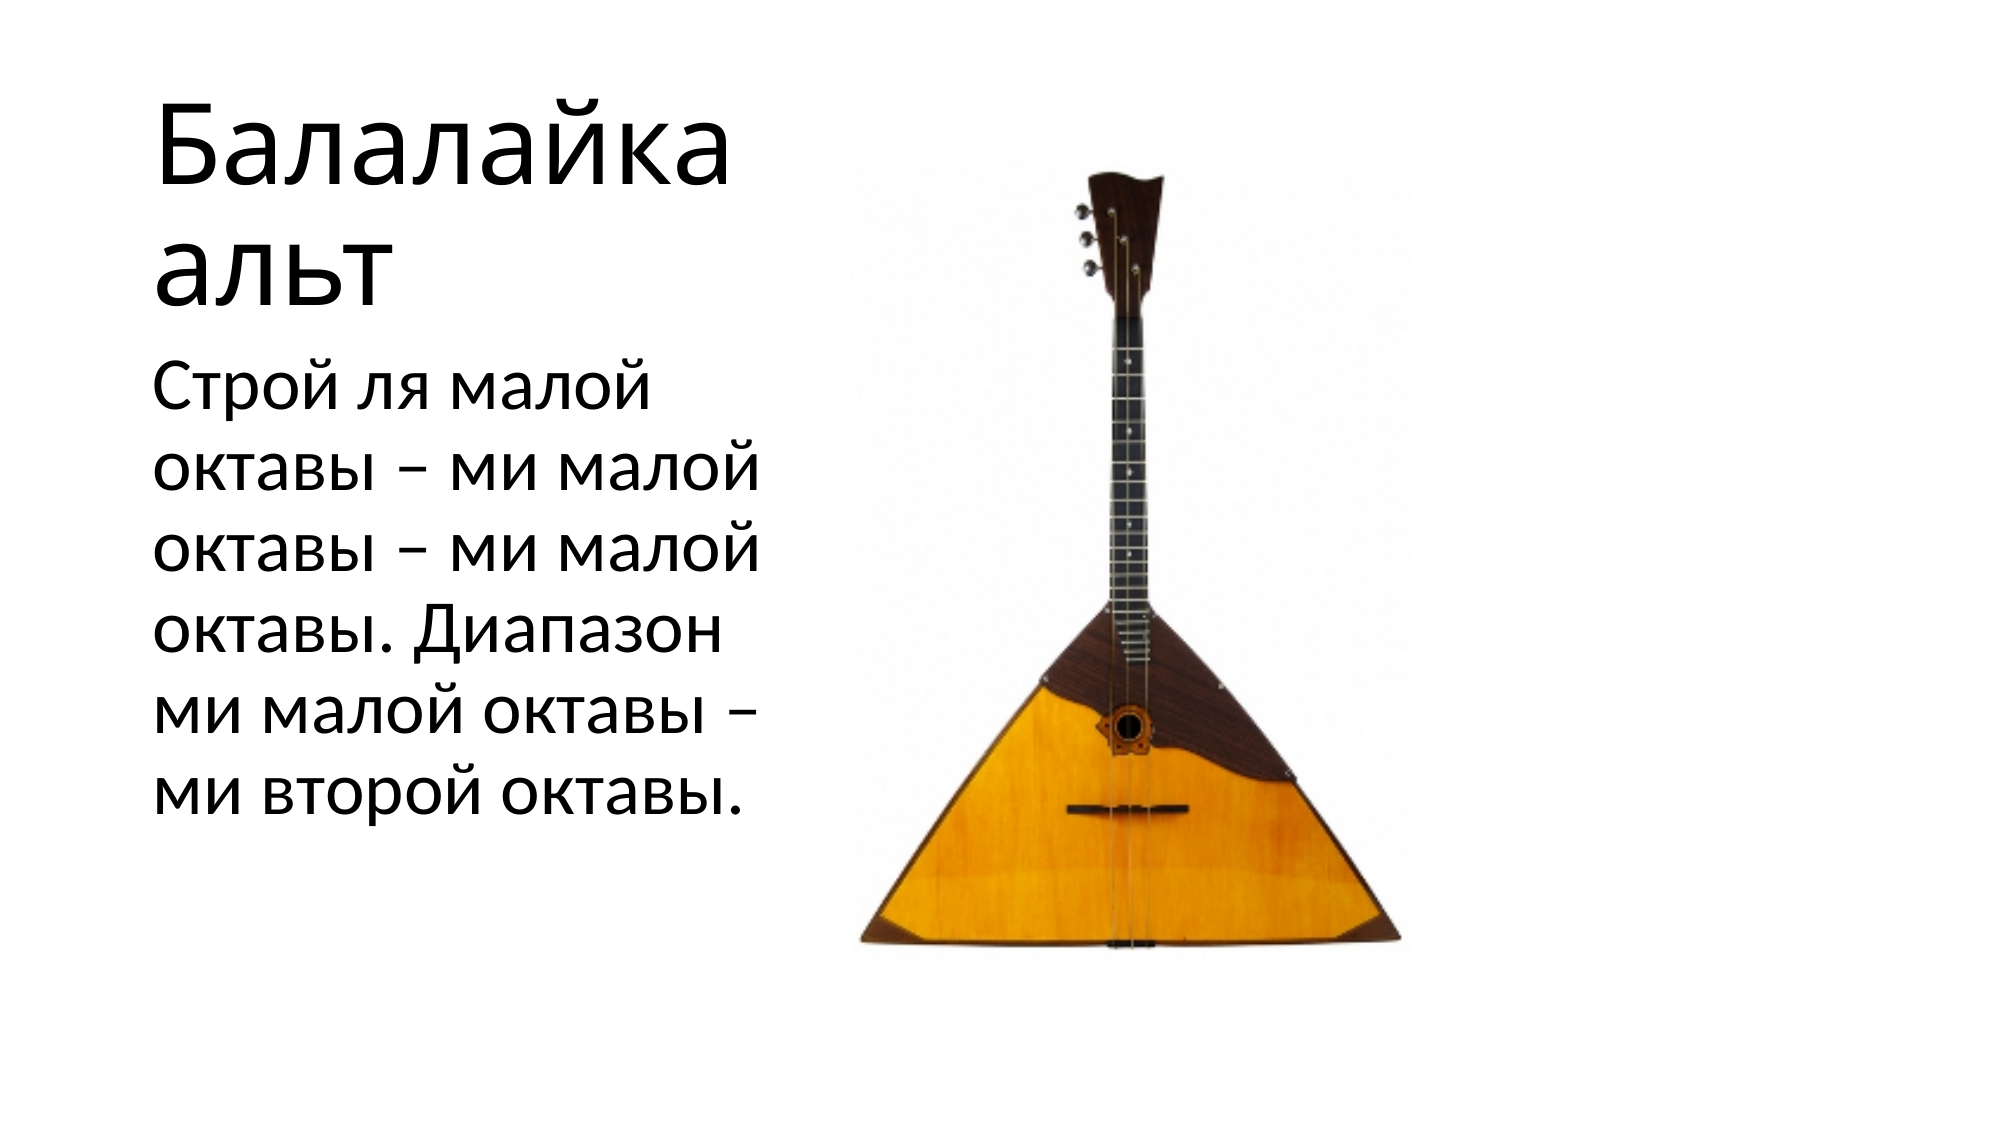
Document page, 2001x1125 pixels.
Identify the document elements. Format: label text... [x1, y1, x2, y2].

picture [850, 161, 1863, 962]
list Строй ля малой октавы – ми малой октавы – ми малой октавы. Диапазон ми малой октавы – ми второй октавы. [137, 337, 783, 963]
title Балалайка альт [137, 75, 783, 337]
